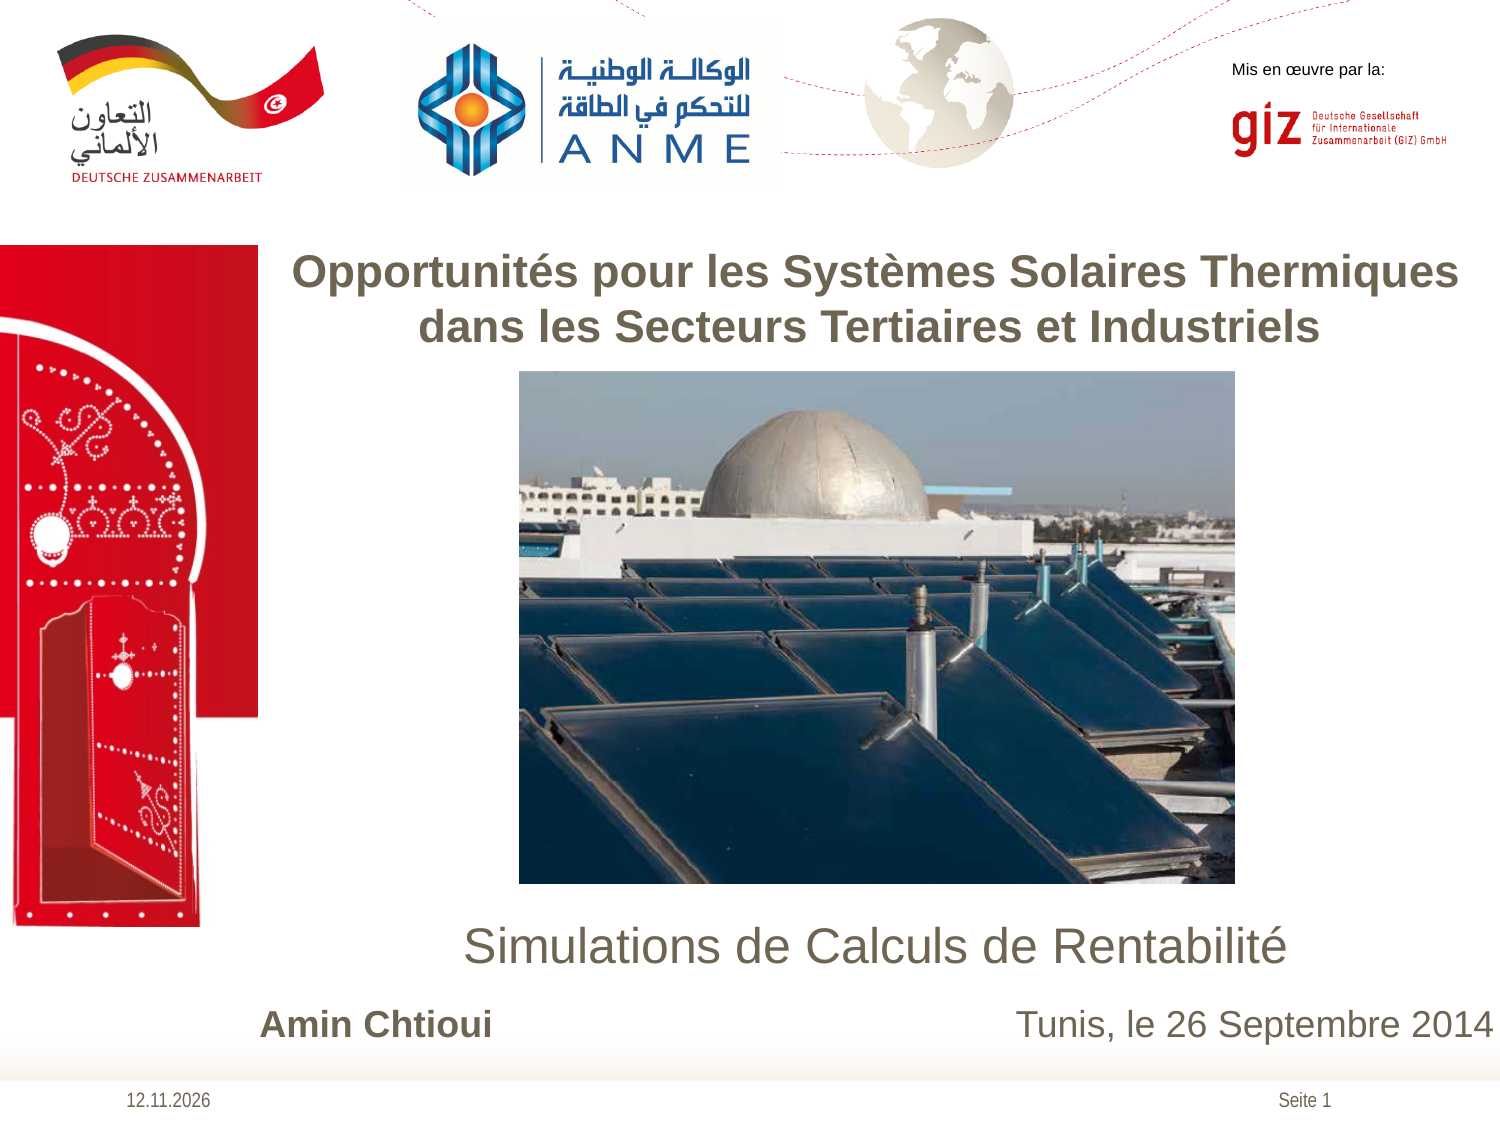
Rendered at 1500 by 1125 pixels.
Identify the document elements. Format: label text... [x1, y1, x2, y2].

text_box Simulations de Calculs de Rentabilité Amin Chtioui Tunis, le 26 Septembre 2014 [240, 905, 1500, 991]
picture [518, 370, 1235, 884]
picture [0, 959, 1500, 1081]
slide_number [111, 1079, 325, 1121]
picture [0, 0, 1500, 190]
picture [0, 245, 258, 927]
title Opportunités pour les Systèmes Solaires Thermiques dans les Secteurs Tertiaires et Industriels [240, 234, 1500, 404]
text_box Mis en œuvre par la: [1217, 51, 1416, 87]
